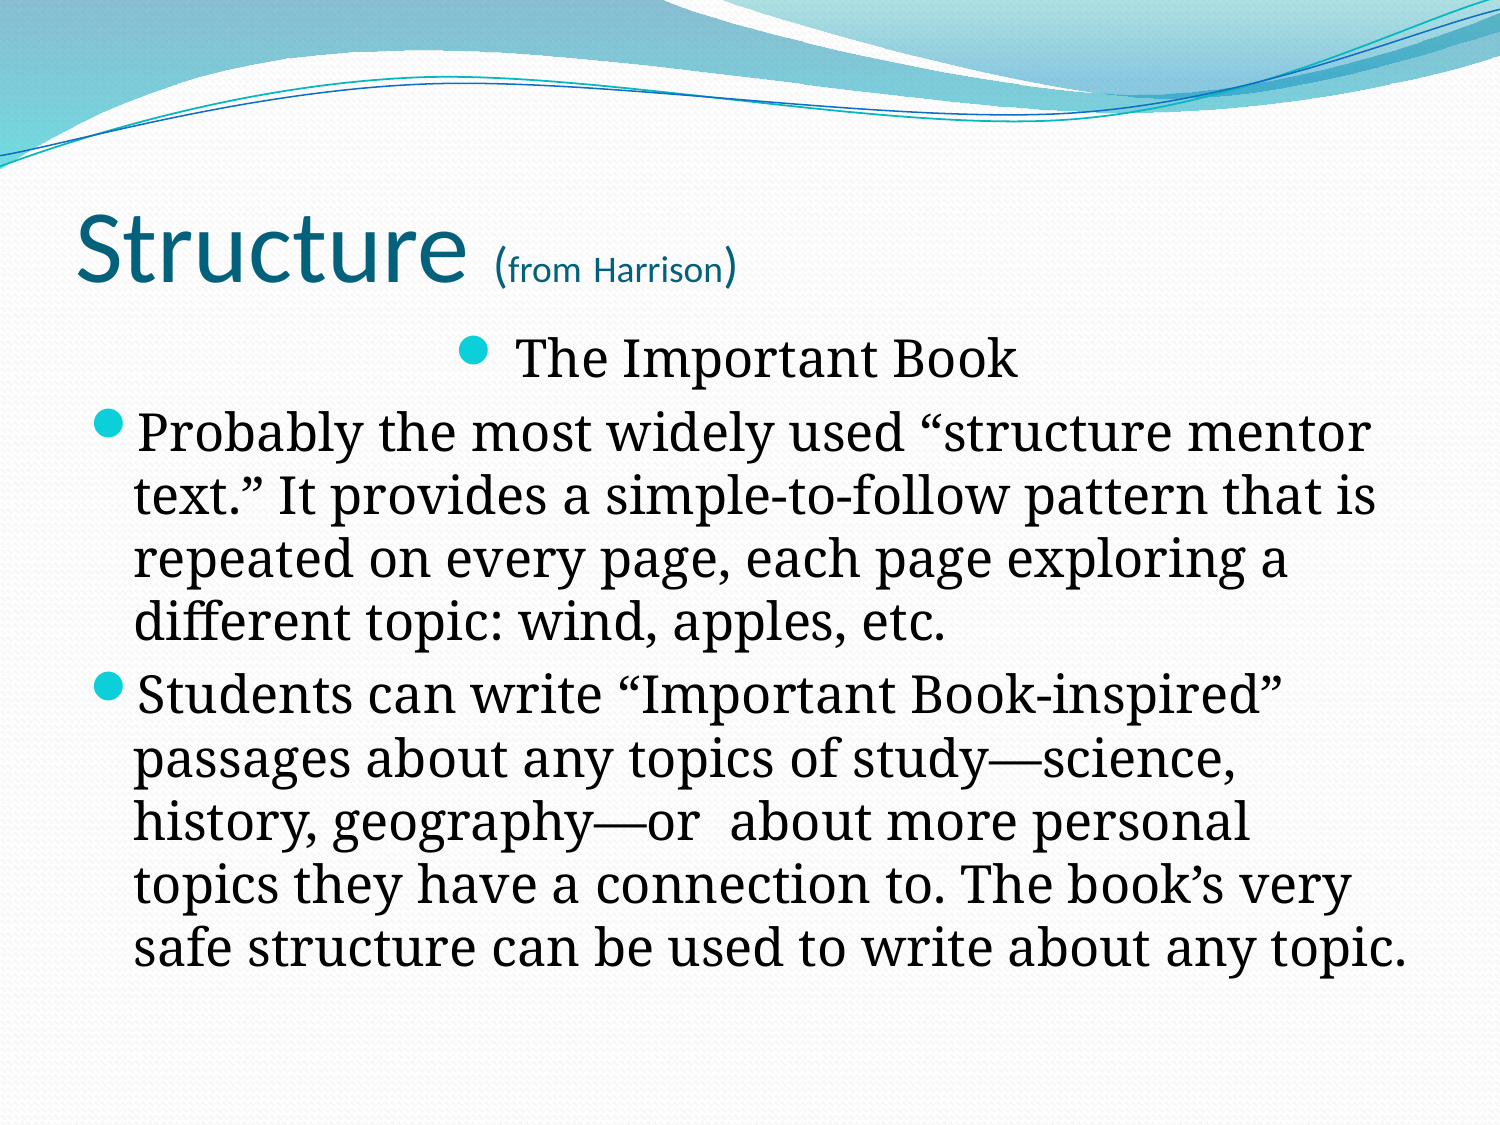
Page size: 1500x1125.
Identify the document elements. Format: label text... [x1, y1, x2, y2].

title Structure (from Harrison) [75, 115, 1425, 303]
list The Important Book Probably the most widely used “structure mentor text.” It provides a simple-to-follow pattern that is repeated on every page, each page exploring a different topic: wind, apples, etc. Students can write “Important Book-inspired” passages about any topics of study—science, history, geography—or about more personal topics they have a connection to. The book’s very safe structure can be used to write about any topic. [75, 317, 1425, 1038]
